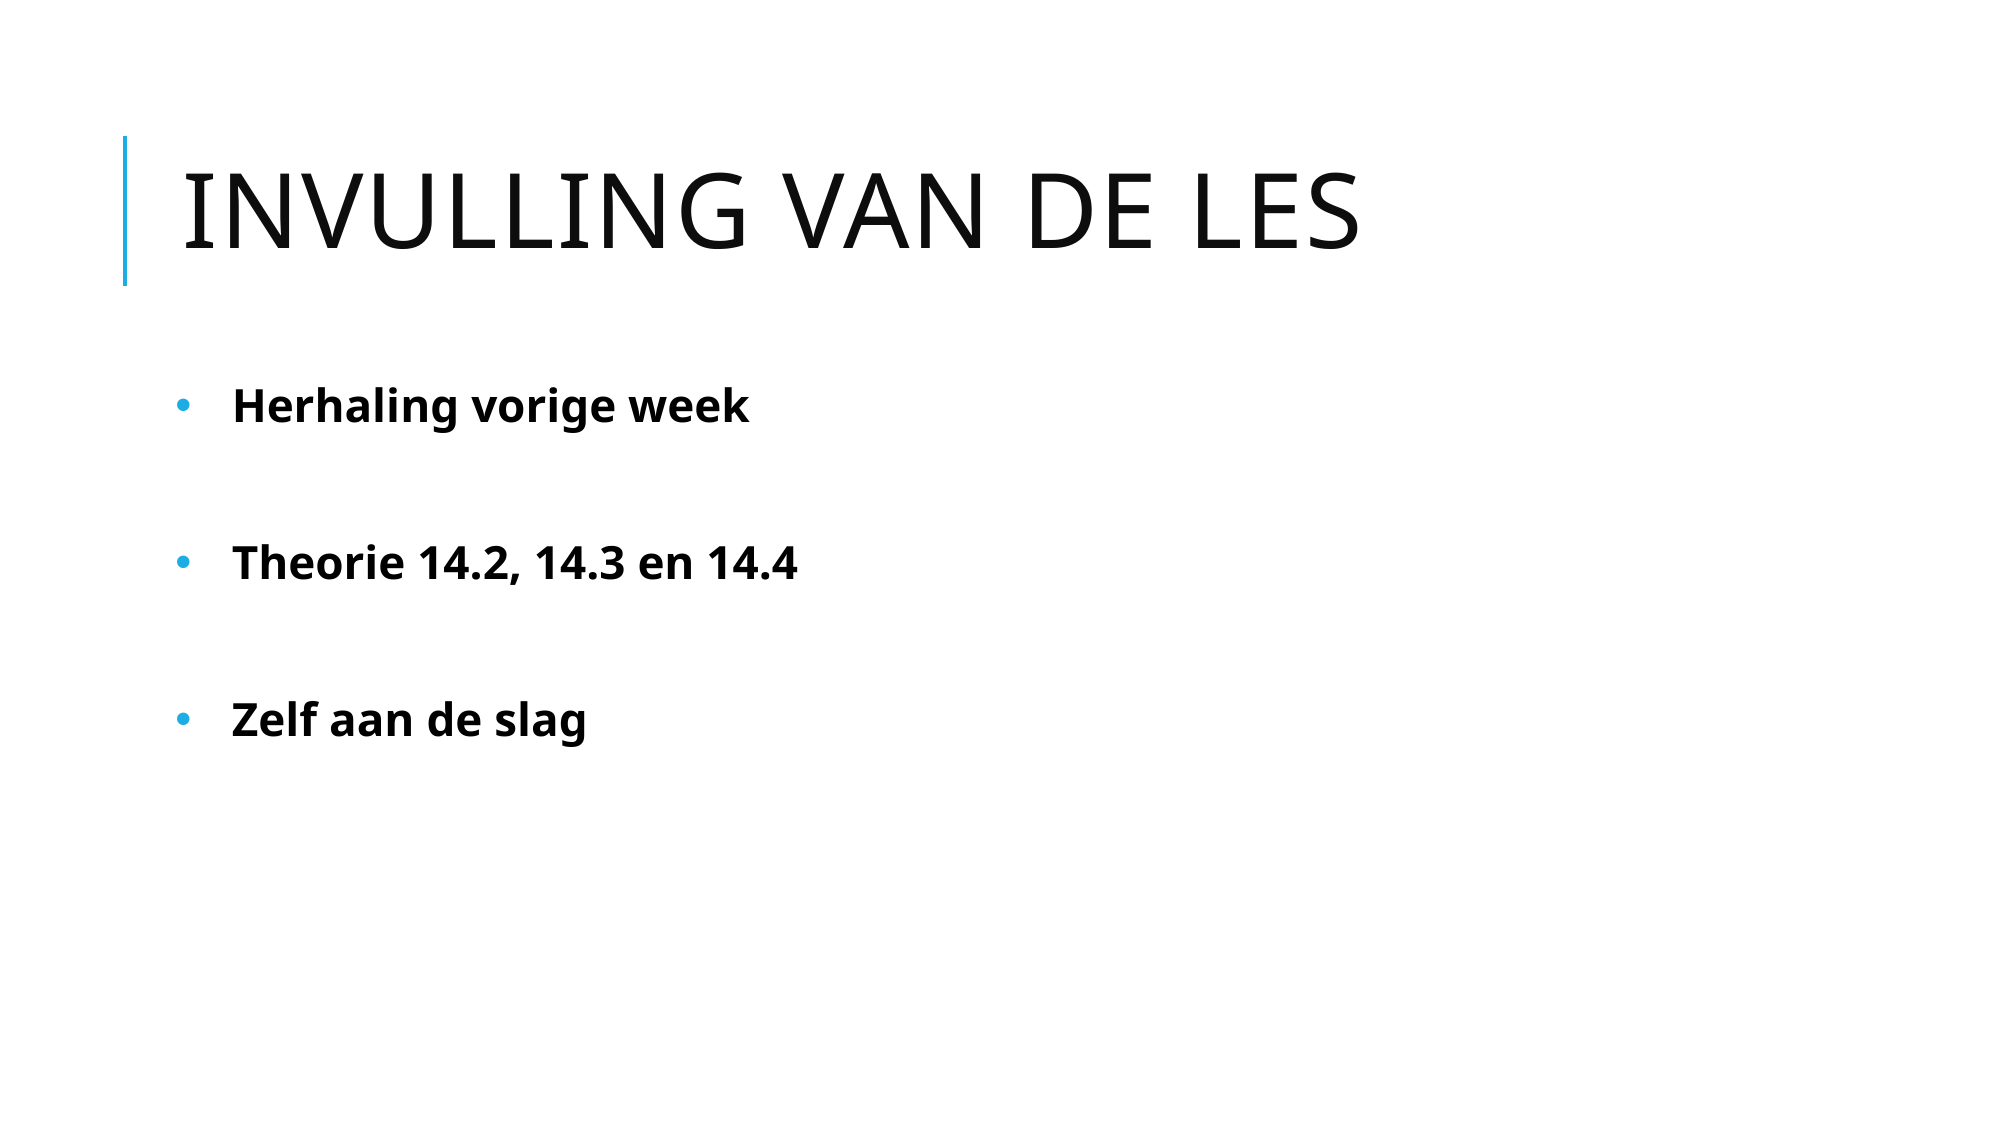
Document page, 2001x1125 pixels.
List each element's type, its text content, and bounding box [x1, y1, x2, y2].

list Herhaling vorige week Theorie 14.2, 14.3 en 14.4 Zelf aan de slag [168, 375, 1763, 1035]
title Invulling van de les [168, 96, 1763, 342]
